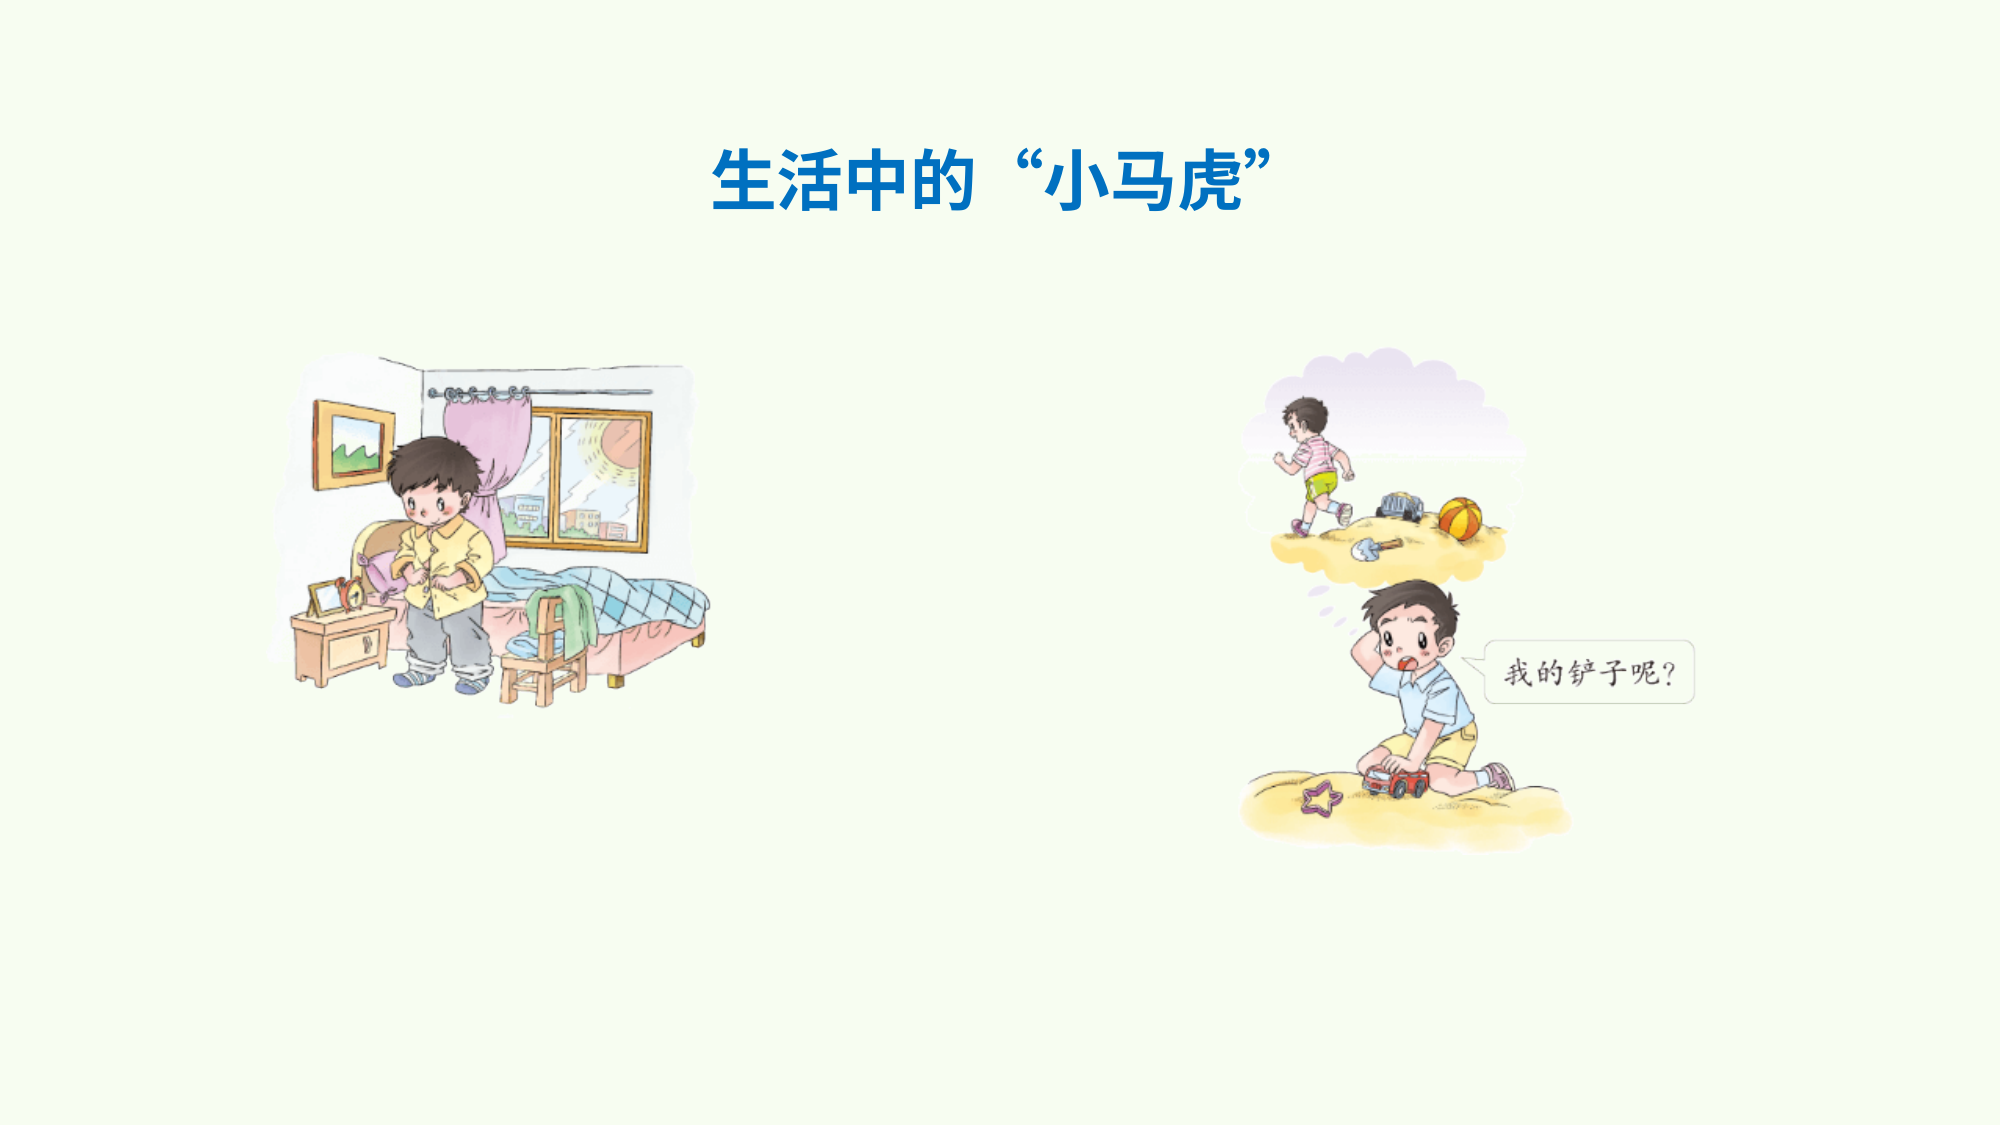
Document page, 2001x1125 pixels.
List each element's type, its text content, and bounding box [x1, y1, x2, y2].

picture [266, 341, 728, 723]
picture [1215, 341, 1699, 855]
text_box 生活中的“小马虎” [695, 131, 1336, 227]
